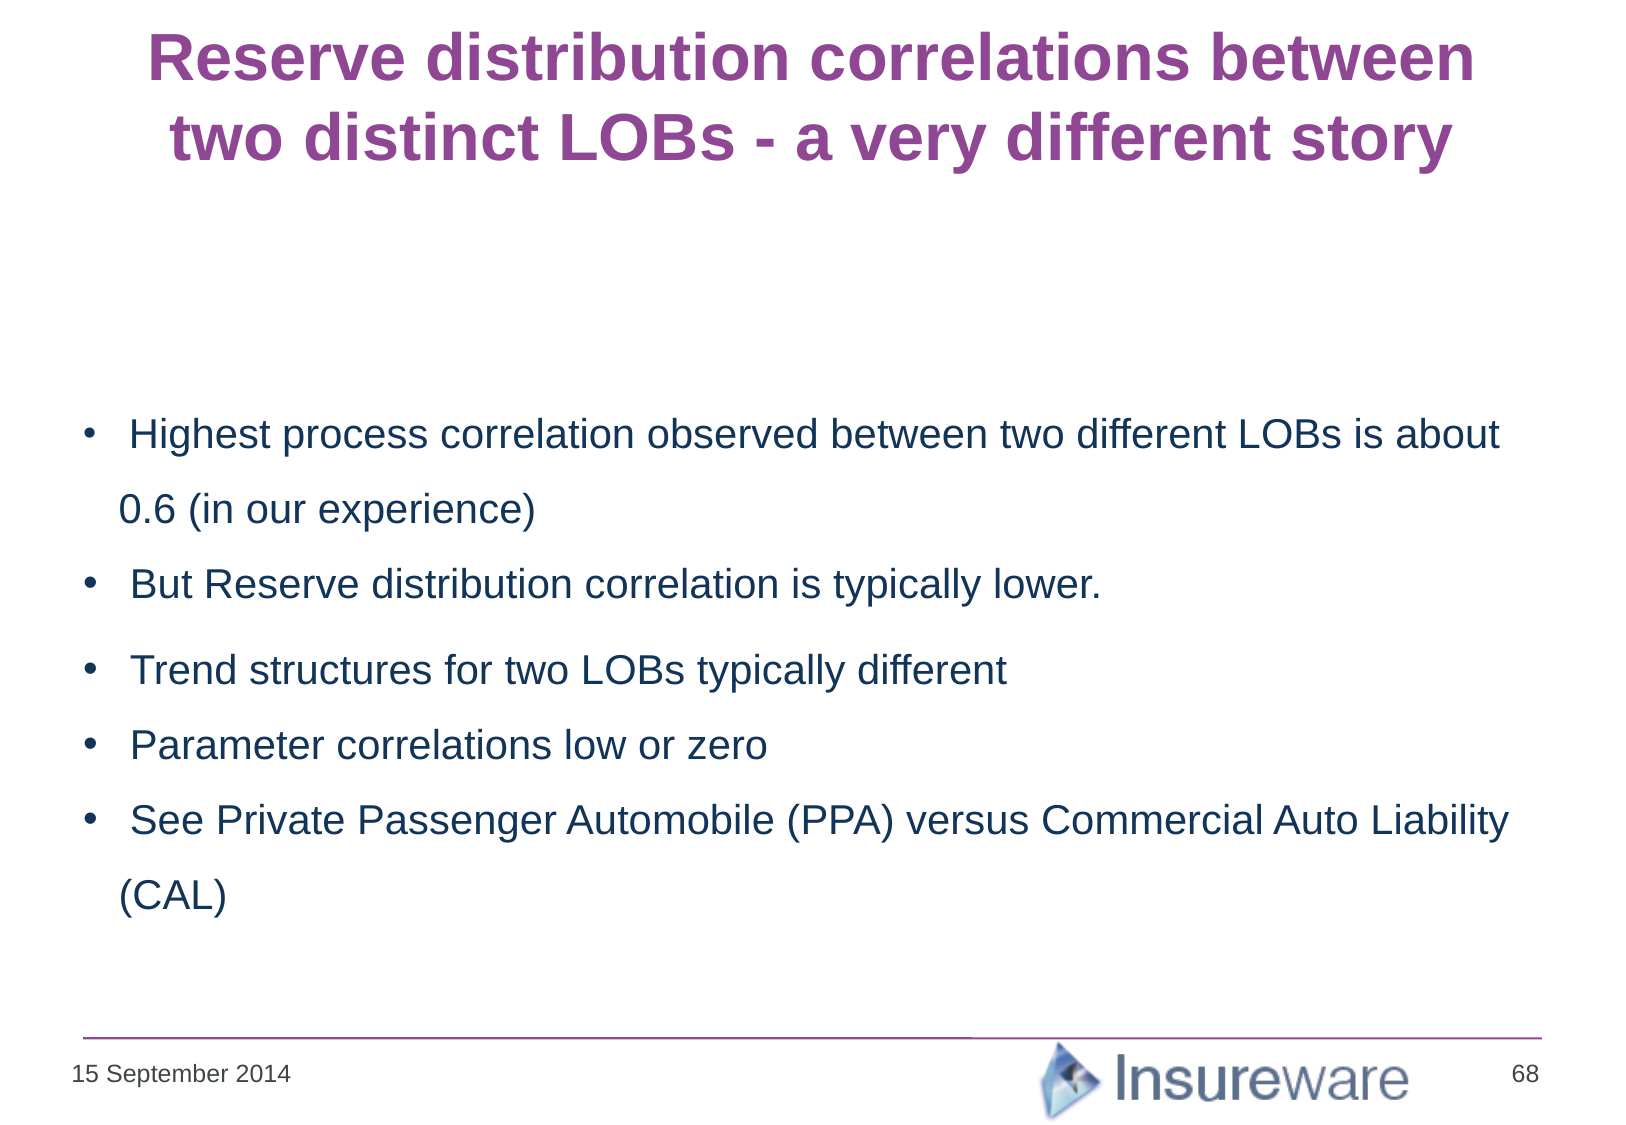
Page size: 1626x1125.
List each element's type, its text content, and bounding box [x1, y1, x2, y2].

text_box Highest process correlation observed between two different LOBs is about 0.6 (in our experience) But Reserve distribution correlation is typically lower. Trend structures for two LOBs typically different Parameter correlations low or zero See Private Passenger Automobile (PPA) versus Commercial Auto Liability (CAL) [68, 374, 1581, 926]
slide_number 68 [1439, 1050, 1555, 1106]
title Reserve distribution correlations between two distinct LOBs - a very different story [75, 0, 1550, 188]
picture [1036, 1039, 1416, 1125]
